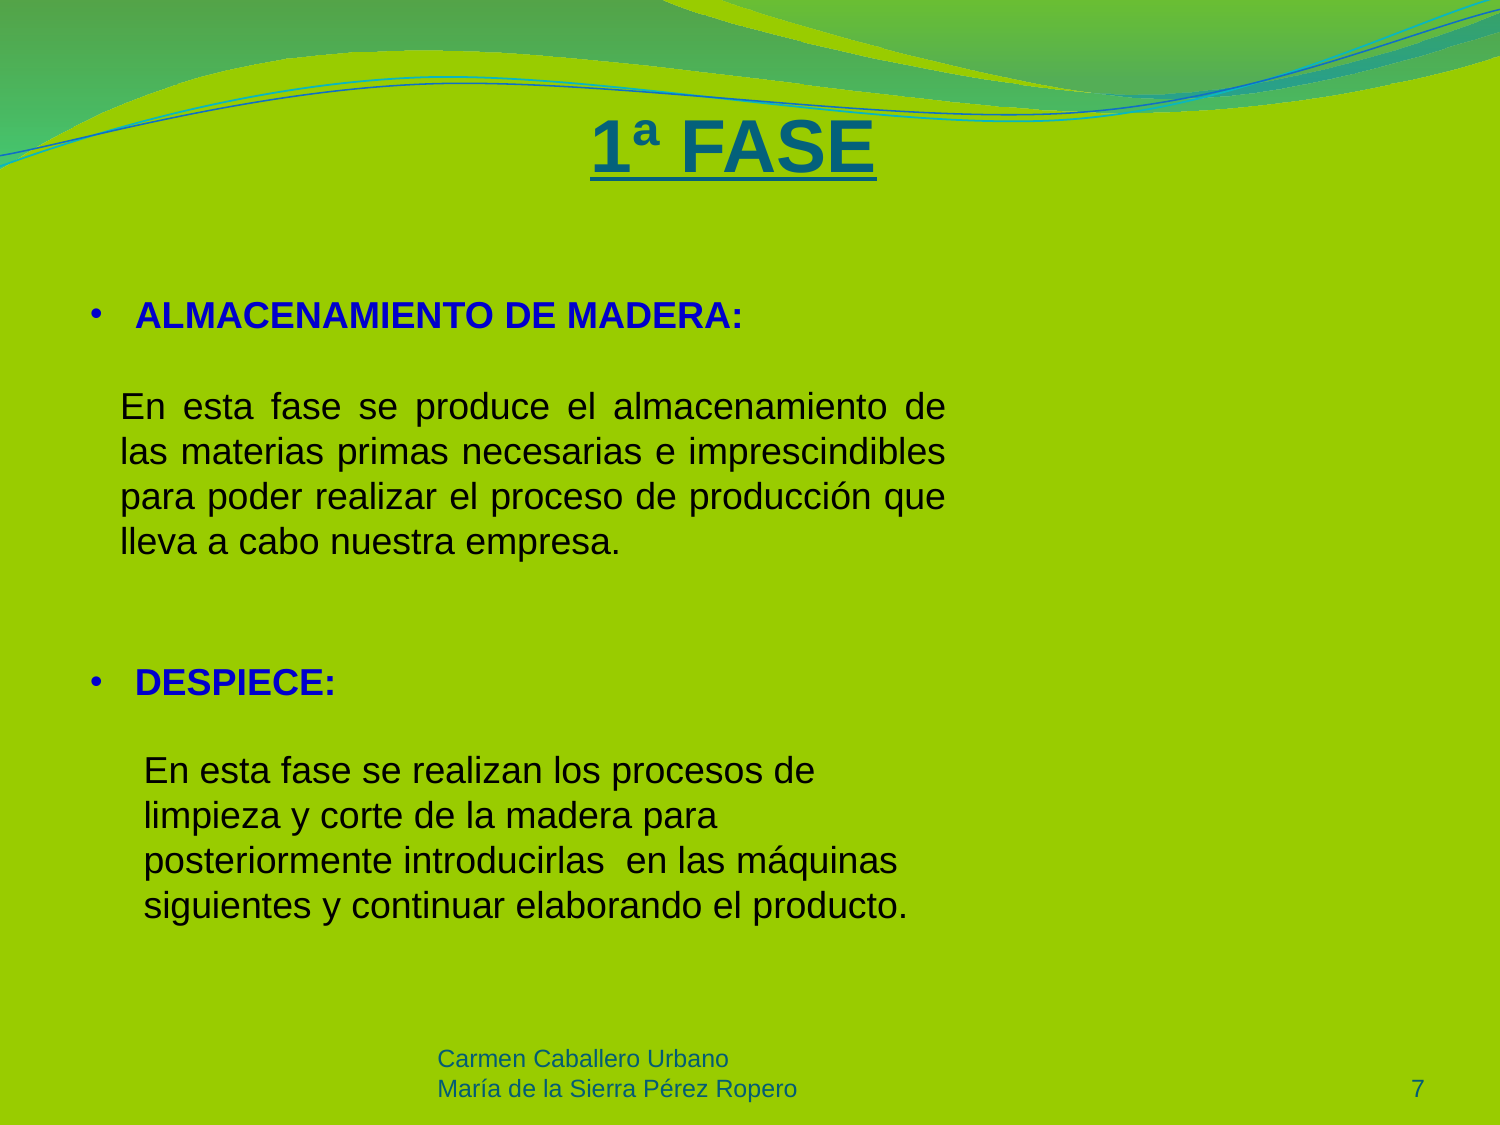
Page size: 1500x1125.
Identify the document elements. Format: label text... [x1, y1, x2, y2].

footer Carmen Caballero Urbano María de la Sierra Pérez Ropero [437, 1042, 988, 1103]
slide_number 7 [1299, 1042, 1425, 1103]
text_box En esta fase se produce el almacenamiento de las materias primas necesarias e imprescindibles para poder realizar el proceso de producción que lleva a cabo nuestra empresa. [105, 374, 961, 570]
text_box En esta fase se realizan los procesos de limpieza y corte de la madera para posteriormente introducirlas en las máquinas siguientes y continuar elaborando el producto. [128, 738, 926, 933]
title 1ª FASE [58, 70, 1409, 188]
list ALMACENAMIENTO DE MADERA: DESPIECE: [74, 210, 1426, 1038]
